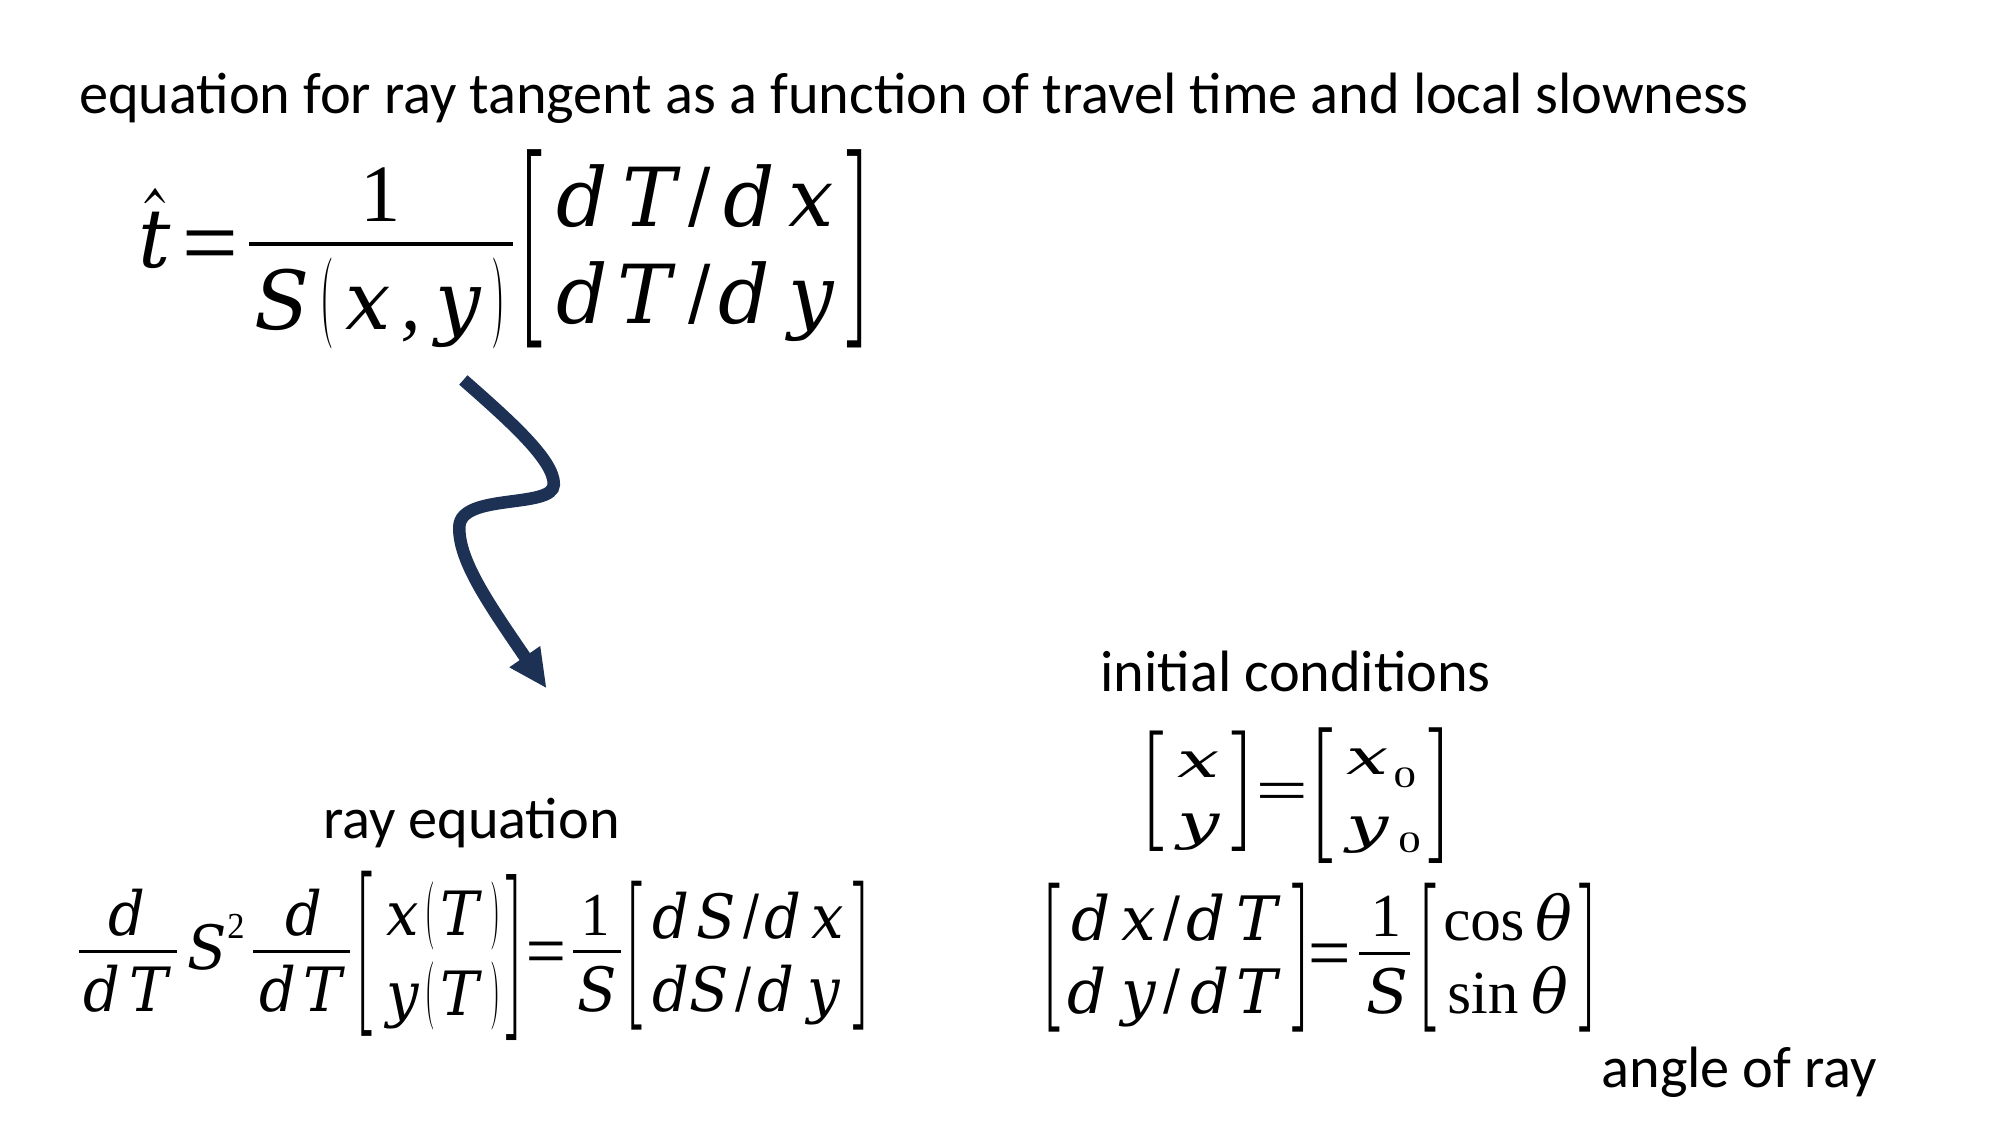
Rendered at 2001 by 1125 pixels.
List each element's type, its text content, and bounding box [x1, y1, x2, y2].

text_box [458, 379, 555, 688]
text_box equation for ray tangent as a function of travel time and local slowness [64, 47, 1765, 132]
text_box ray equation [308, 772, 635, 858]
text_box initial conditions [1085, 625, 1506, 711]
